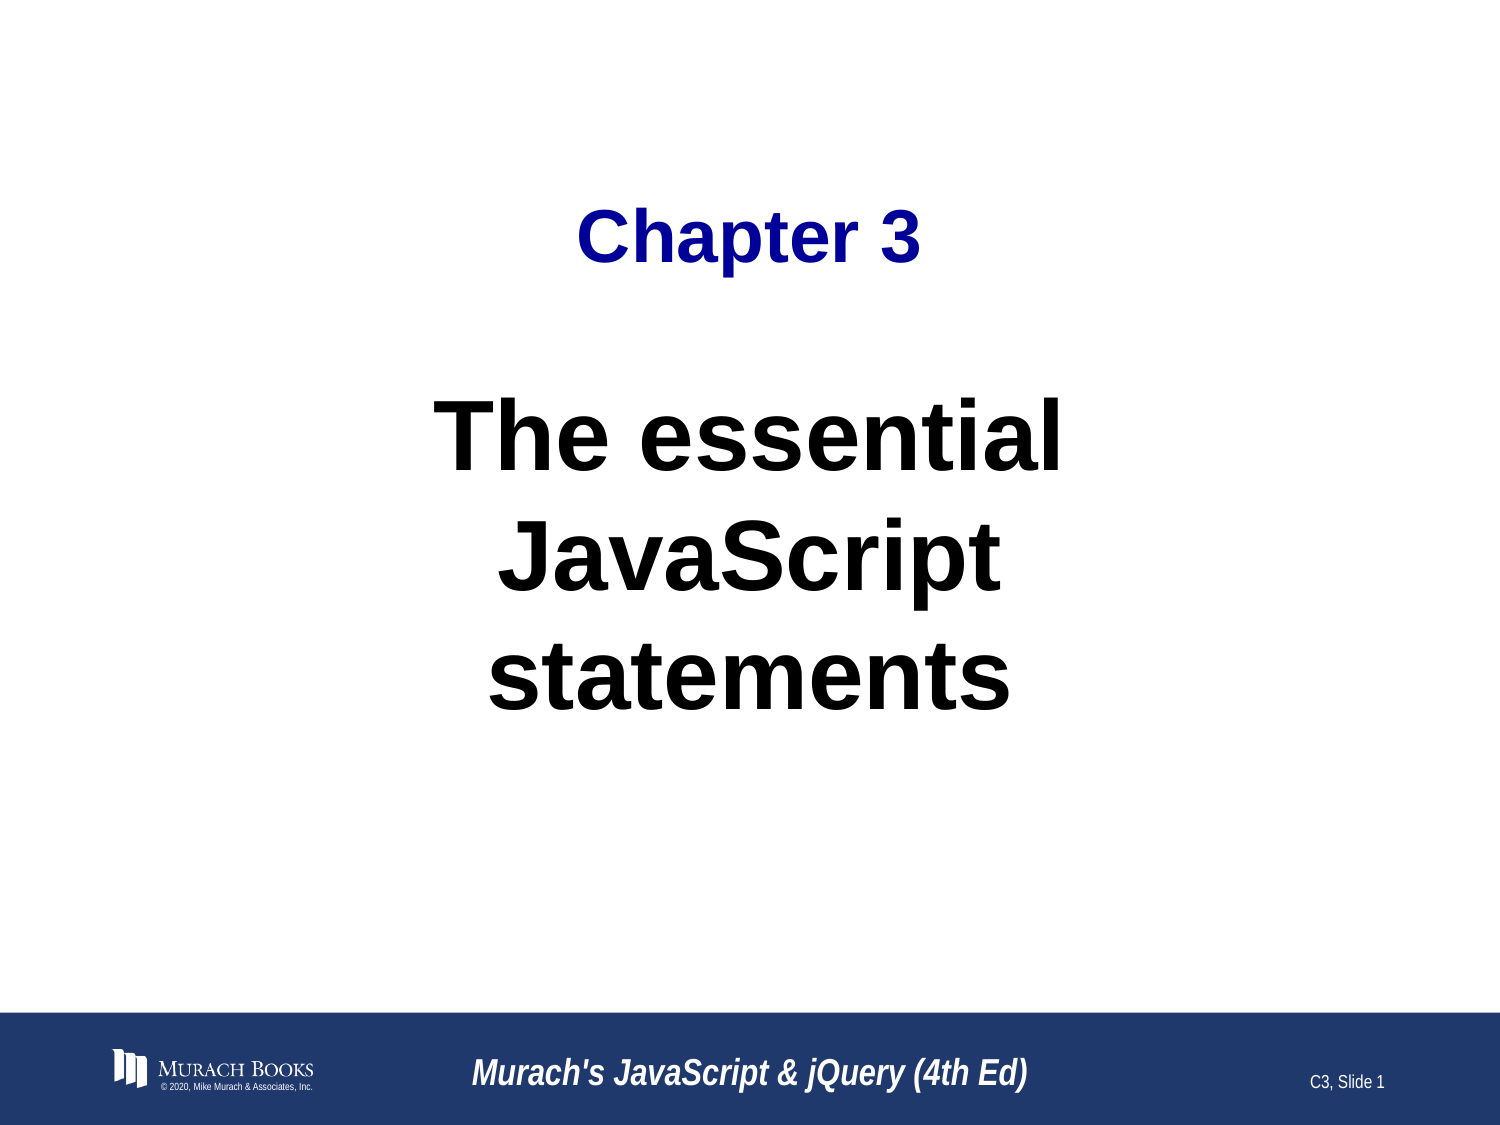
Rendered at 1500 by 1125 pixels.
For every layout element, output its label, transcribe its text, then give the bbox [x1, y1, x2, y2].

slide_number C3, Slide 1 [1087, 1025, 1400, 1100]
footer © 2020, Mike Murach & Associates, Inc. [12, 1025, 463, 1100]
title Chapter 3 [112, 187, 1388, 279]
slide_number Murach's JavaScript & jQuery (4th Ed) [463, 1025, 1050, 1100]
list The essential JavaScript statements [312, 362, 1188, 850]
